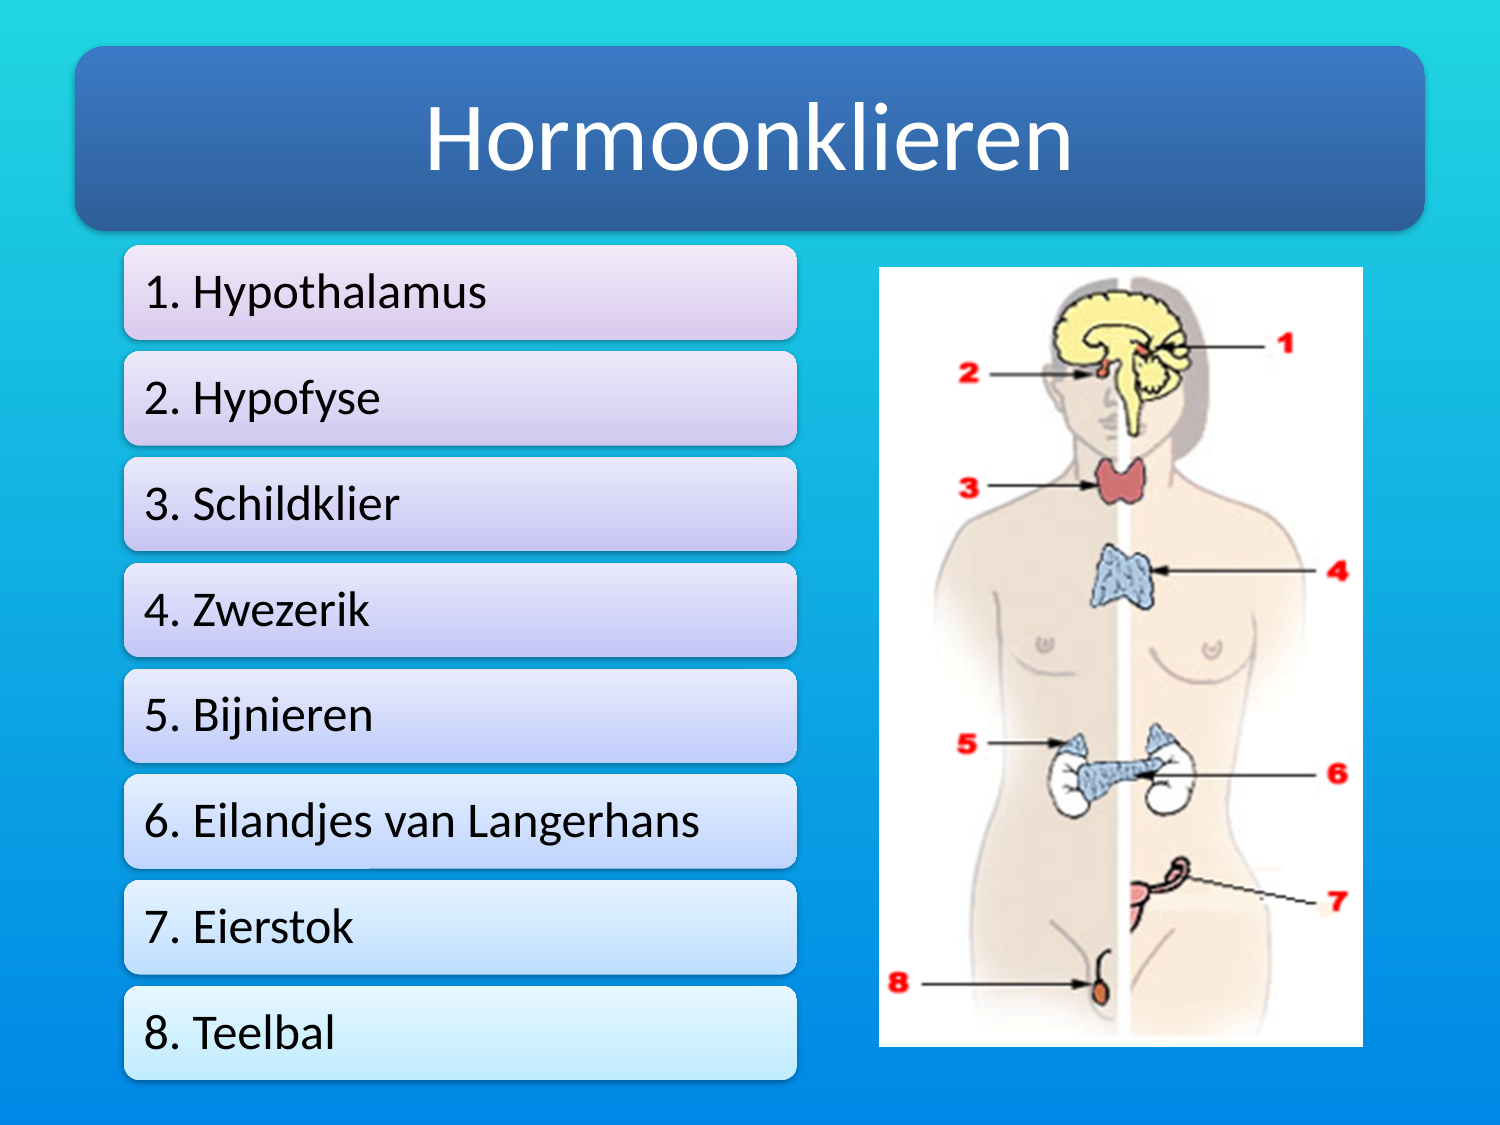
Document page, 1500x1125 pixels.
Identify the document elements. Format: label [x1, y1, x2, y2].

picture [803, 266, 1500, 1048]
text_box [74, 44, 1426, 233]
list [123, 243, 798, 1083]
